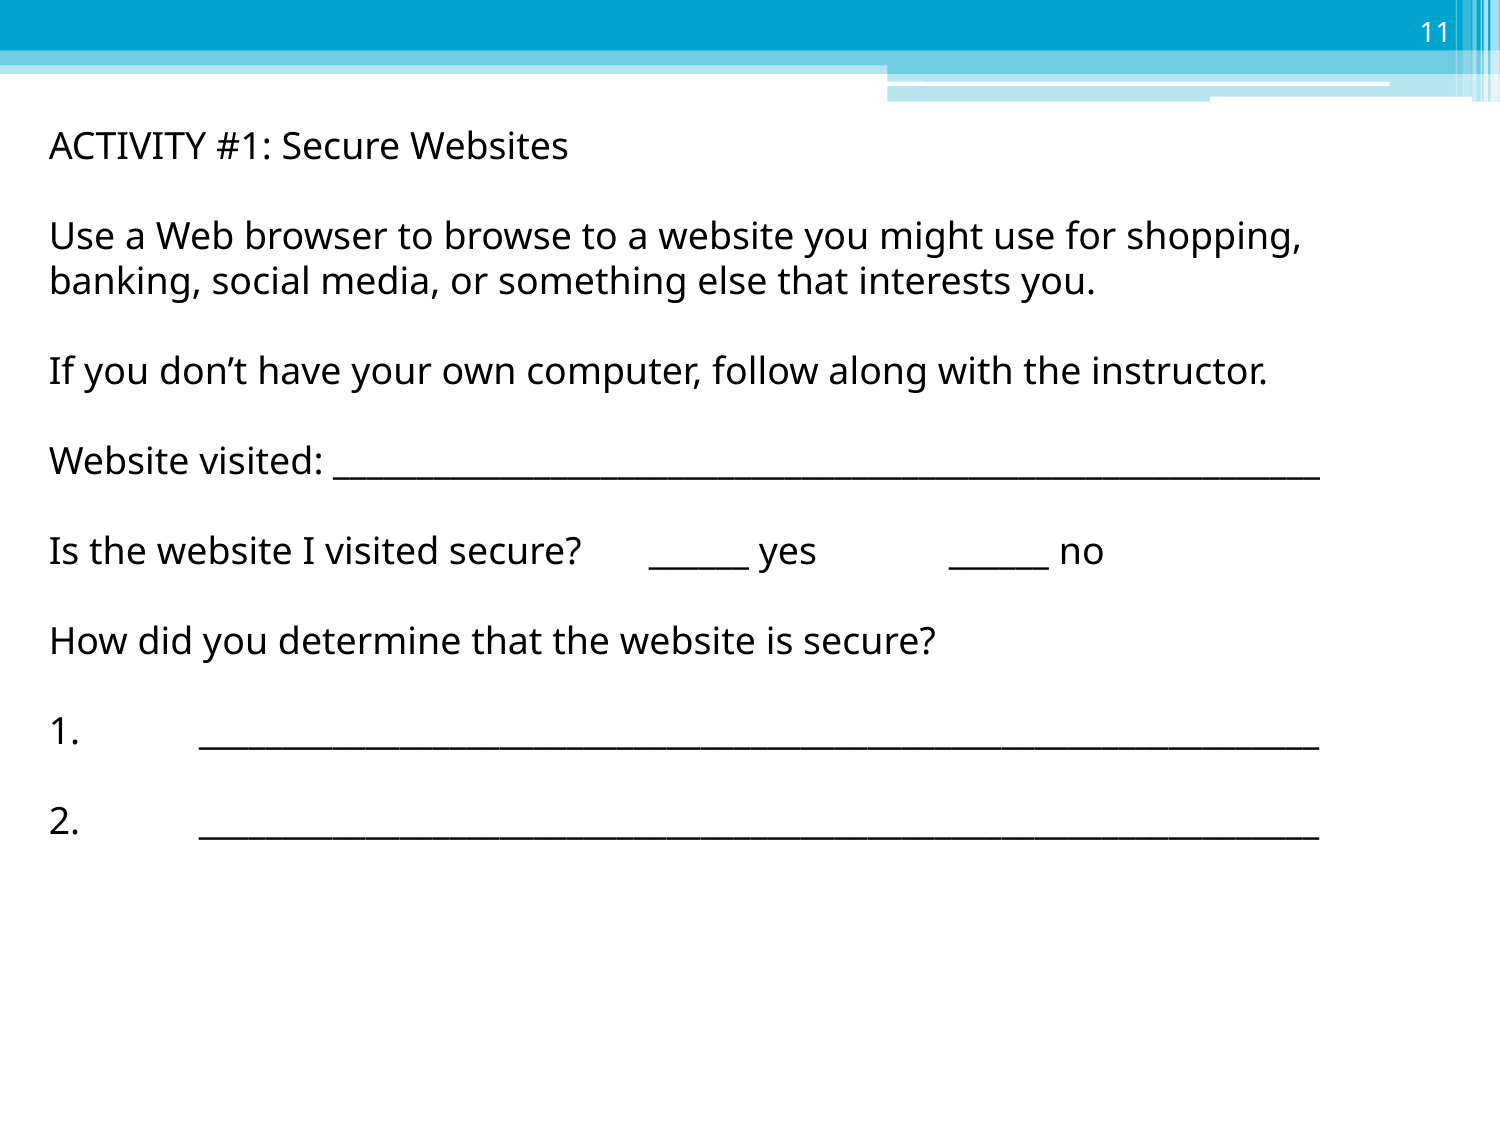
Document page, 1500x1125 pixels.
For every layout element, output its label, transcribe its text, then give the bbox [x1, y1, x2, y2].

slide_number 11 [1341, 0, 1466, 61]
text_box ACTIVITY #1: Secure Websites Use a Web browser to browse to a website you might use for shopping, banking, social media, or something else that interests you. If you don’t have your own computer, follow along with the instructor. Website visited: ___________________________________________________________ Is the website I visited secure? ______ yes ______ no How did you determine that the website is secure? 1. ___________________________________________________________________ 2. ___________________________________________________________________ [33, 115, 1477, 985]
